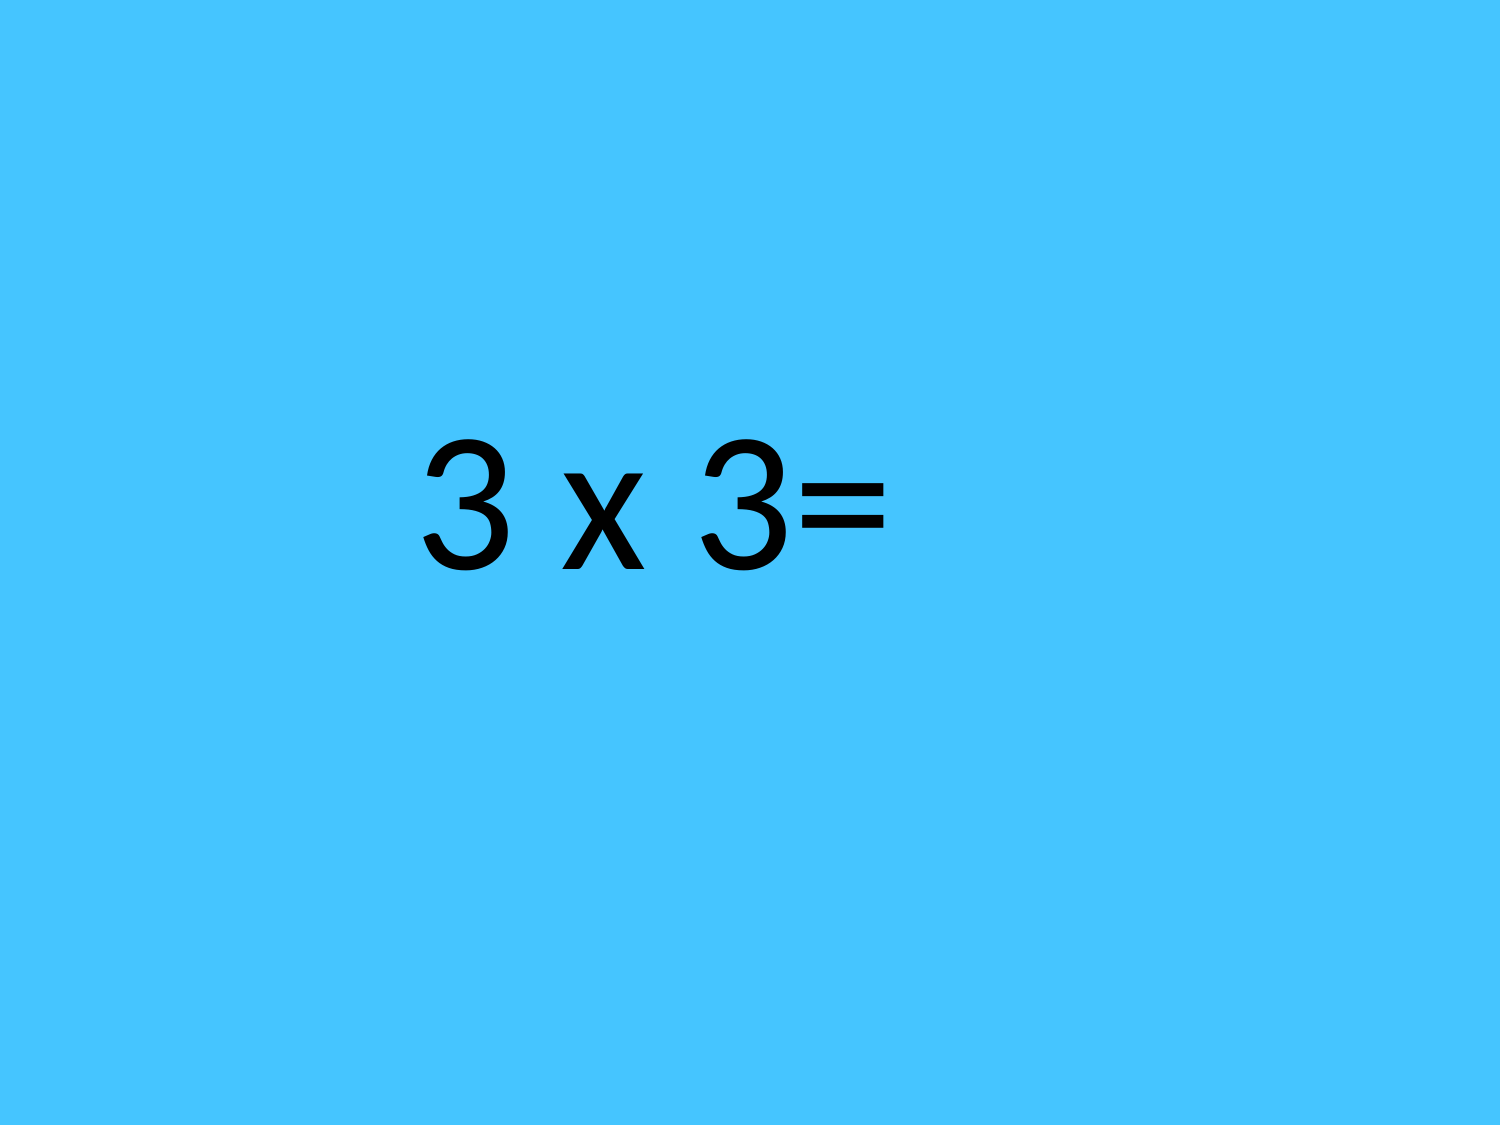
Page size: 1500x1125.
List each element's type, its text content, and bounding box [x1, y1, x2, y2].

text_box 3 x 3= [399, 362, 1063, 618]
